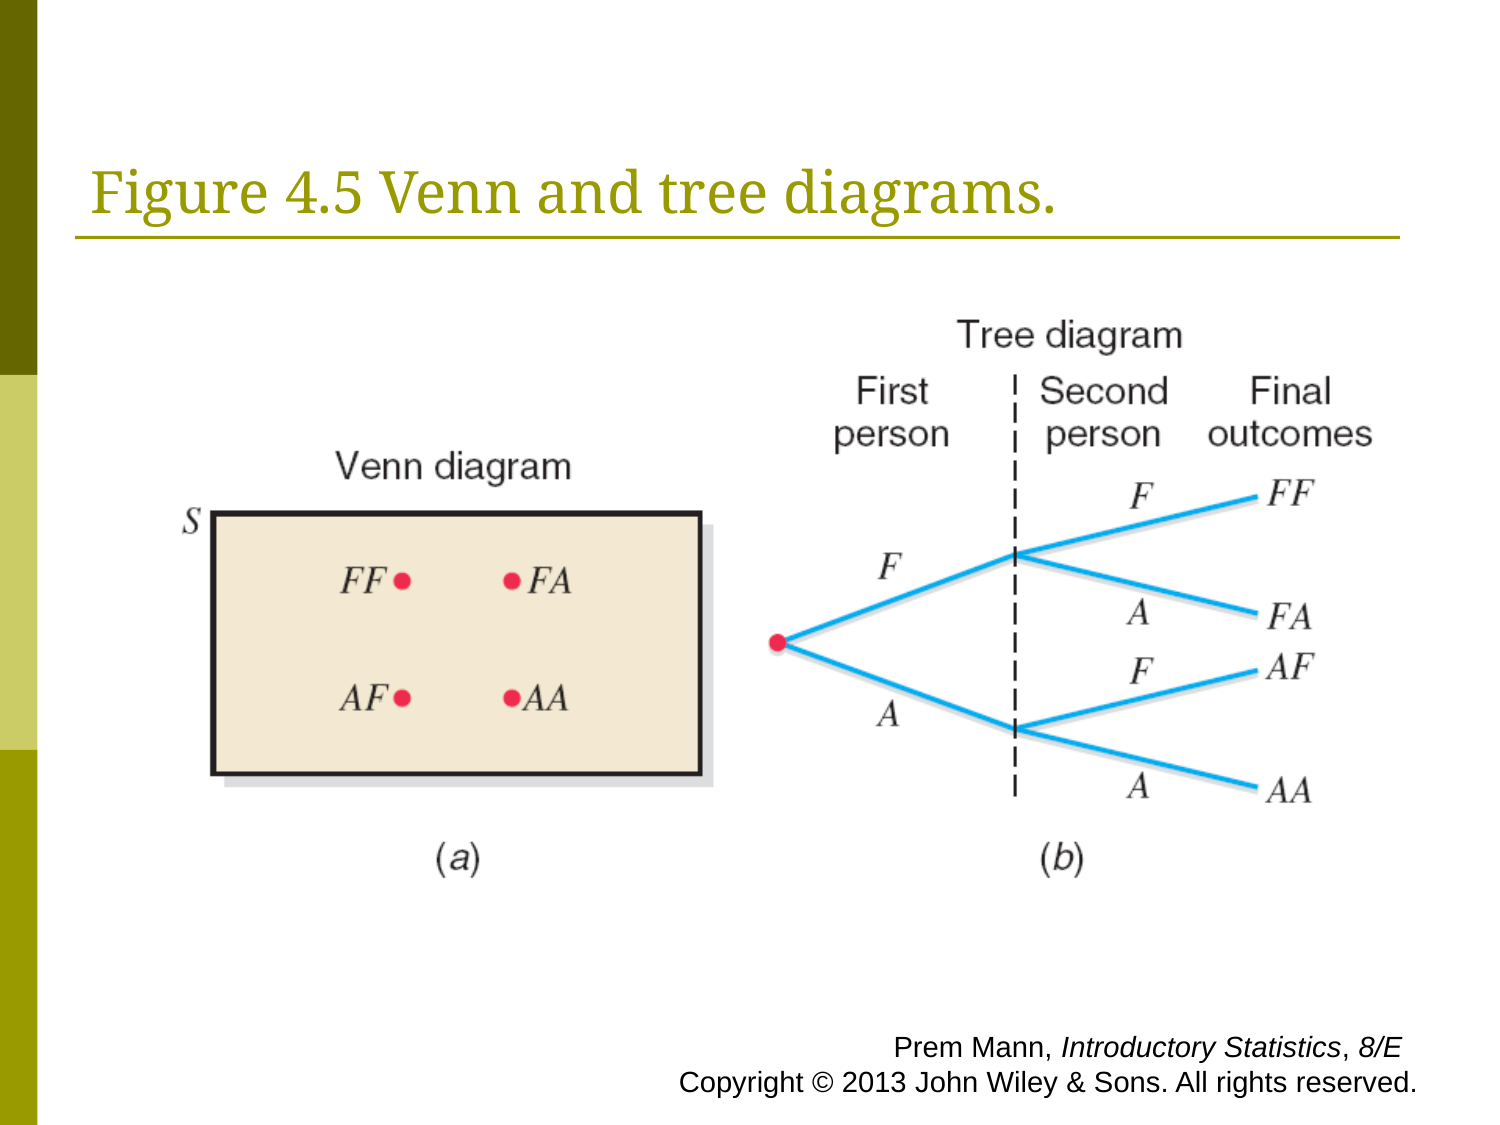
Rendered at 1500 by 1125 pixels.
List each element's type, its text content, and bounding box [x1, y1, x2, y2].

title Figure 4.5 Venn and tree diagrams. [75, 45, 1425, 233]
text_box Prem Mann, Introductory Statistics, 8/E Copyright © 2013 John Wiley & Sons. All rights reserved. [664, 1020, 1449, 1106]
picture [151, 284, 1401, 926]
